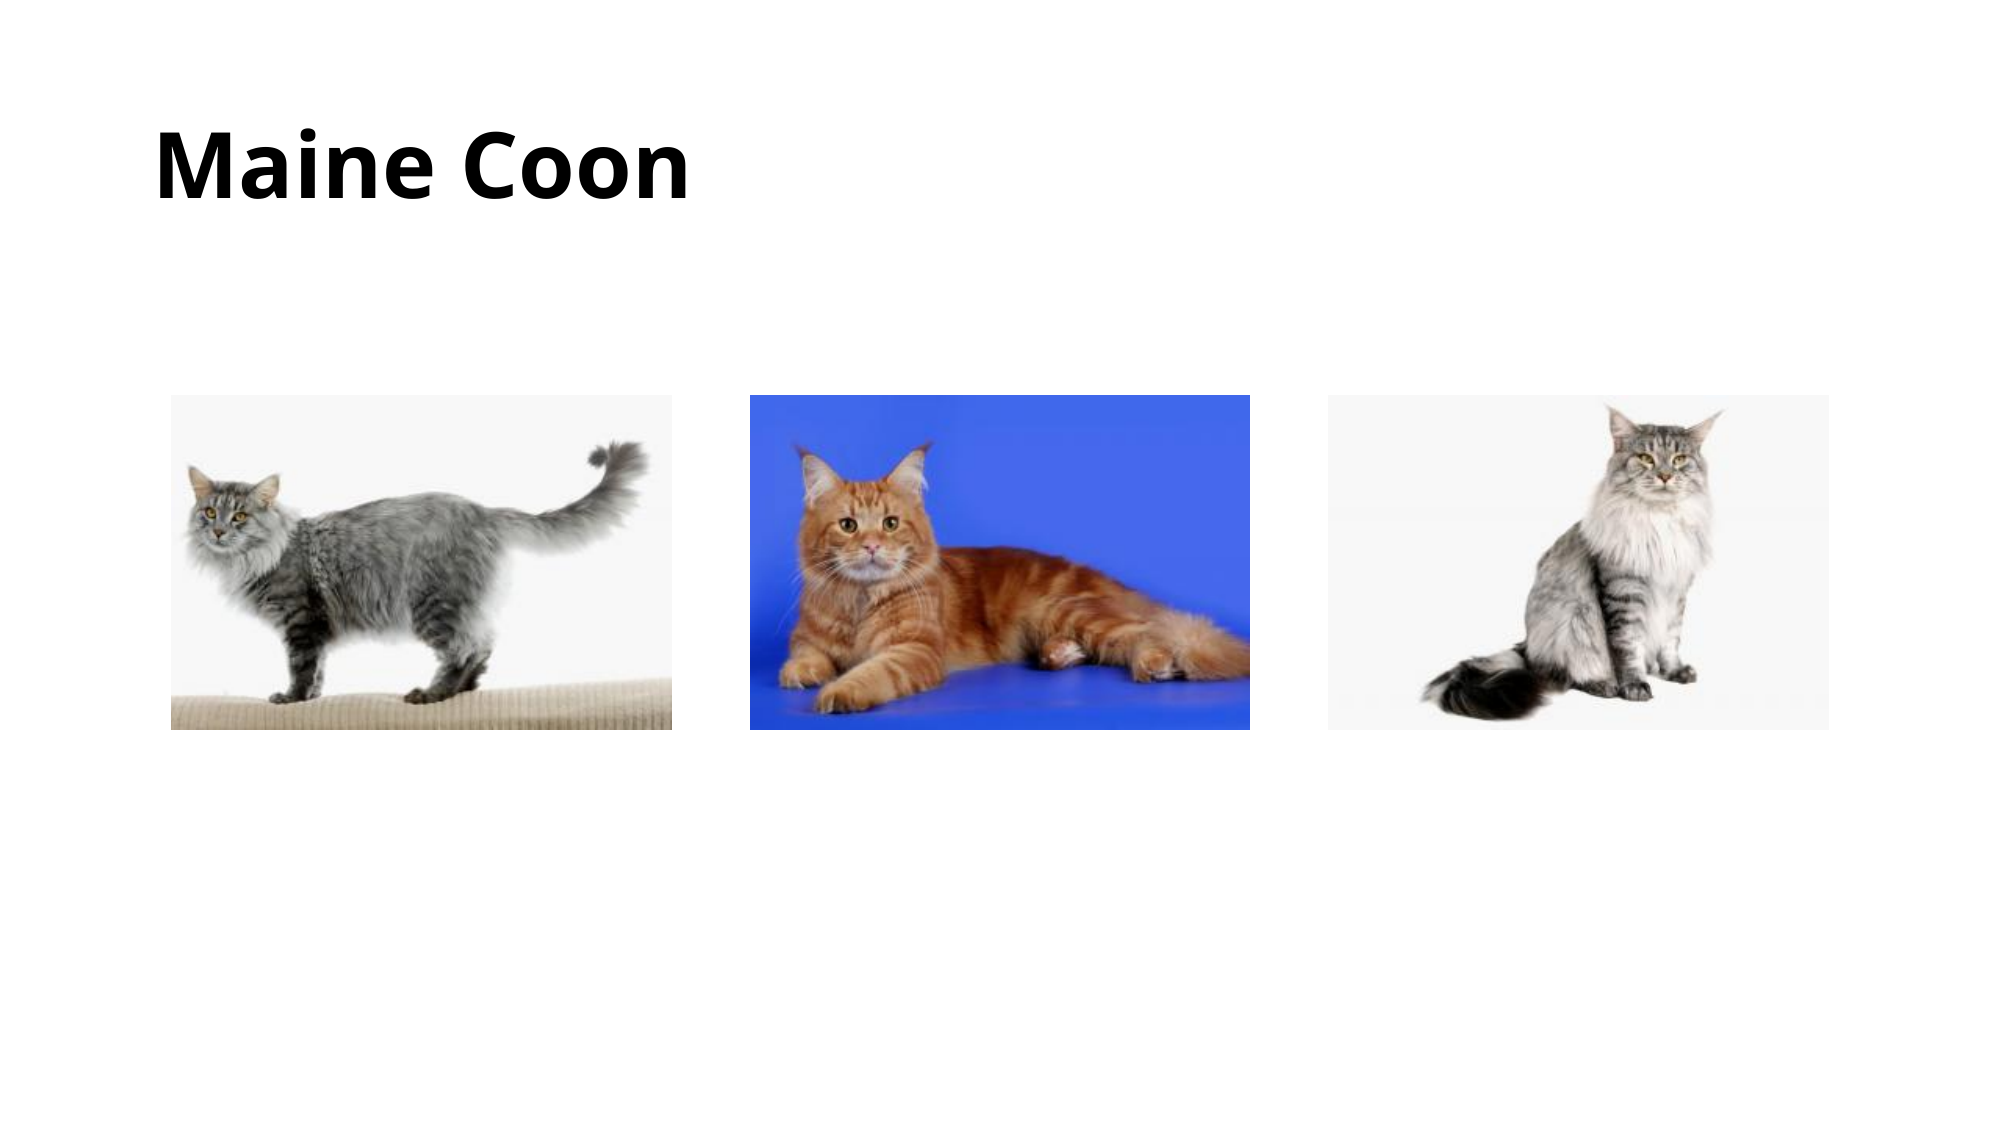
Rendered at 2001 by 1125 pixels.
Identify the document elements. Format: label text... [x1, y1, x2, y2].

title Maine Coon [137, 59, 1863, 278]
picture [749, 395, 1250, 730]
picture [171, 395, 672, 730]
picture [1328, 395, 1829, 730]
